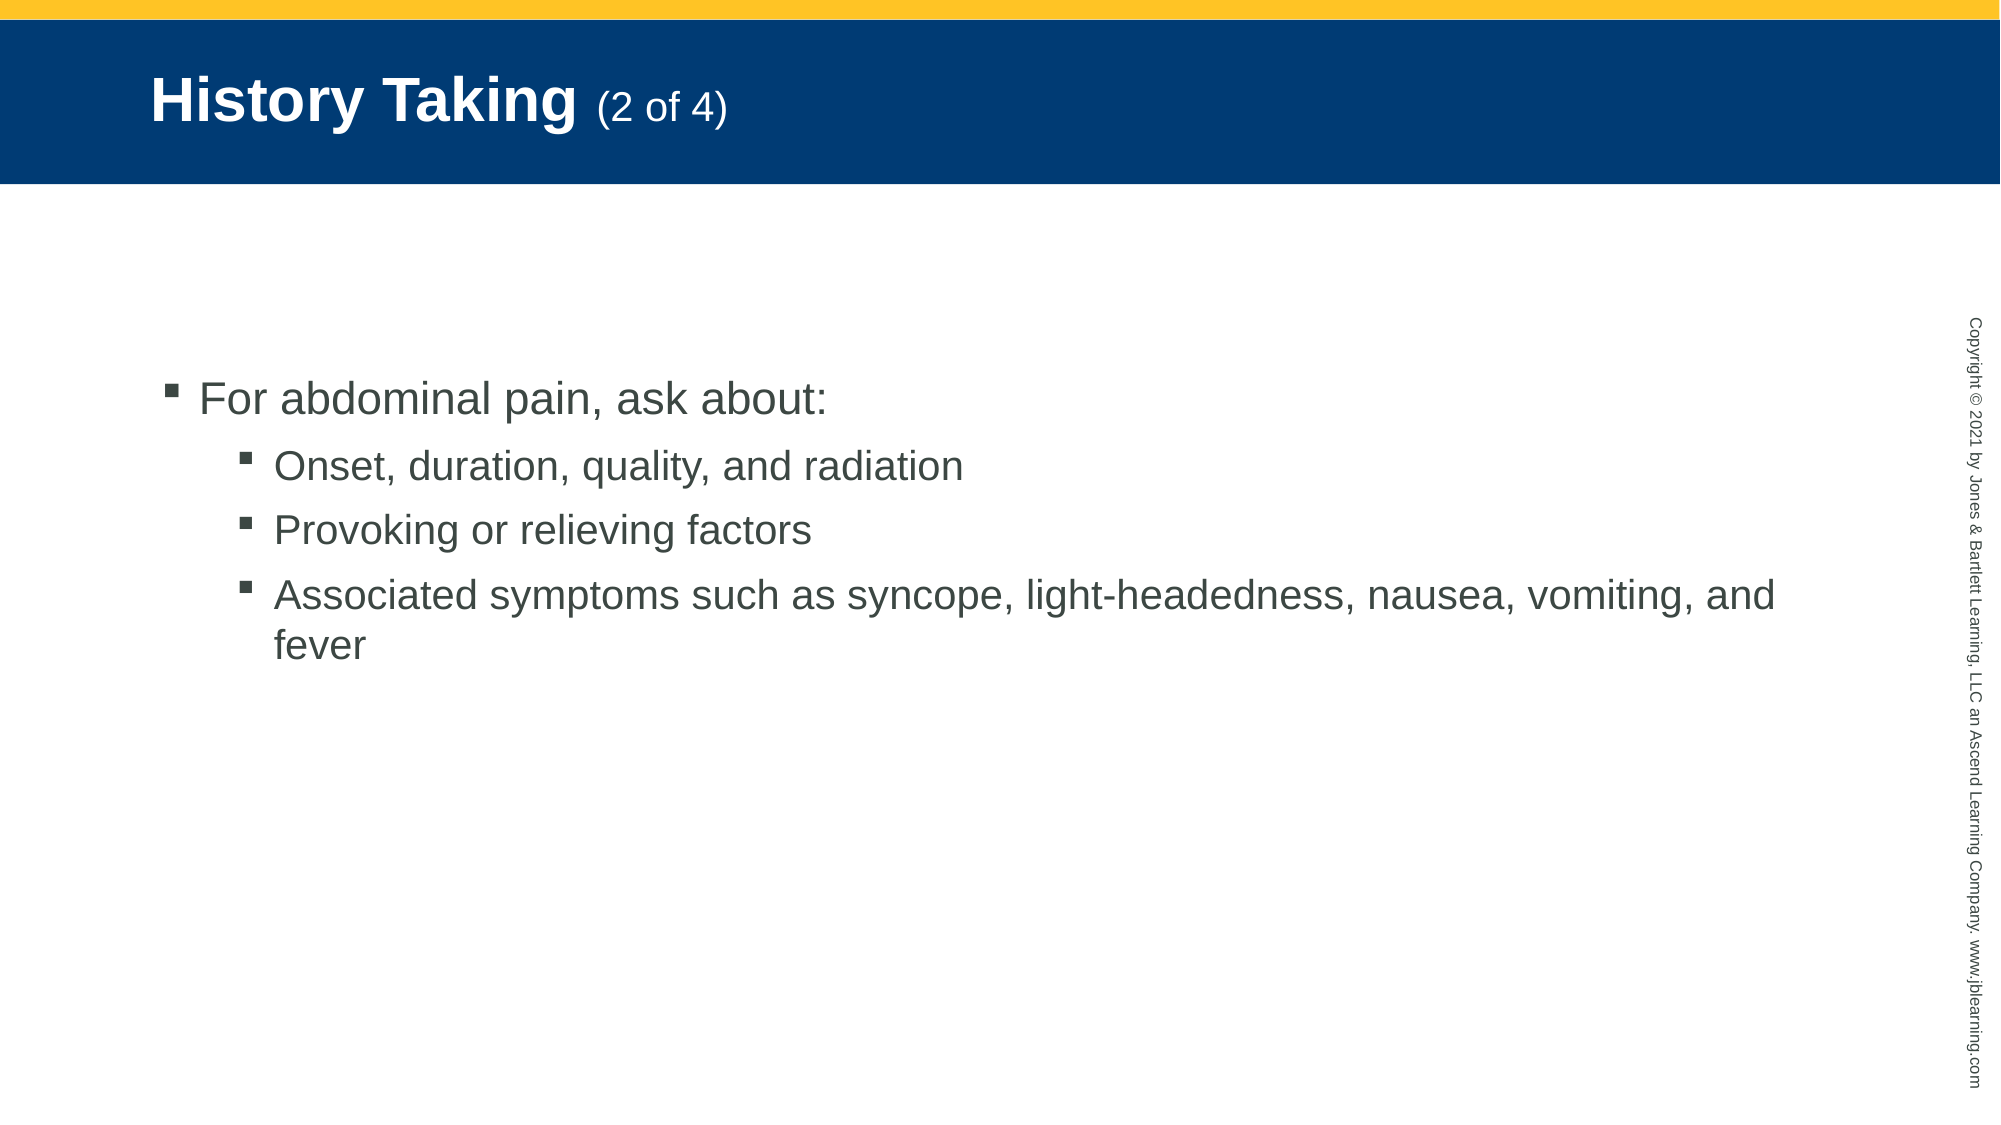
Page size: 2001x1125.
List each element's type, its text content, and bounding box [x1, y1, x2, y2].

list For abdominal pain, ask about: Onset, duration, quality, and radiation Provoking or relieving factors Associated symptoms such as syncope, light-headedness, nausea, vomiting, and fever [146, 361, 1859, 1016]
title History Taking (2 of 4) [0, 19, 2000, 185]
